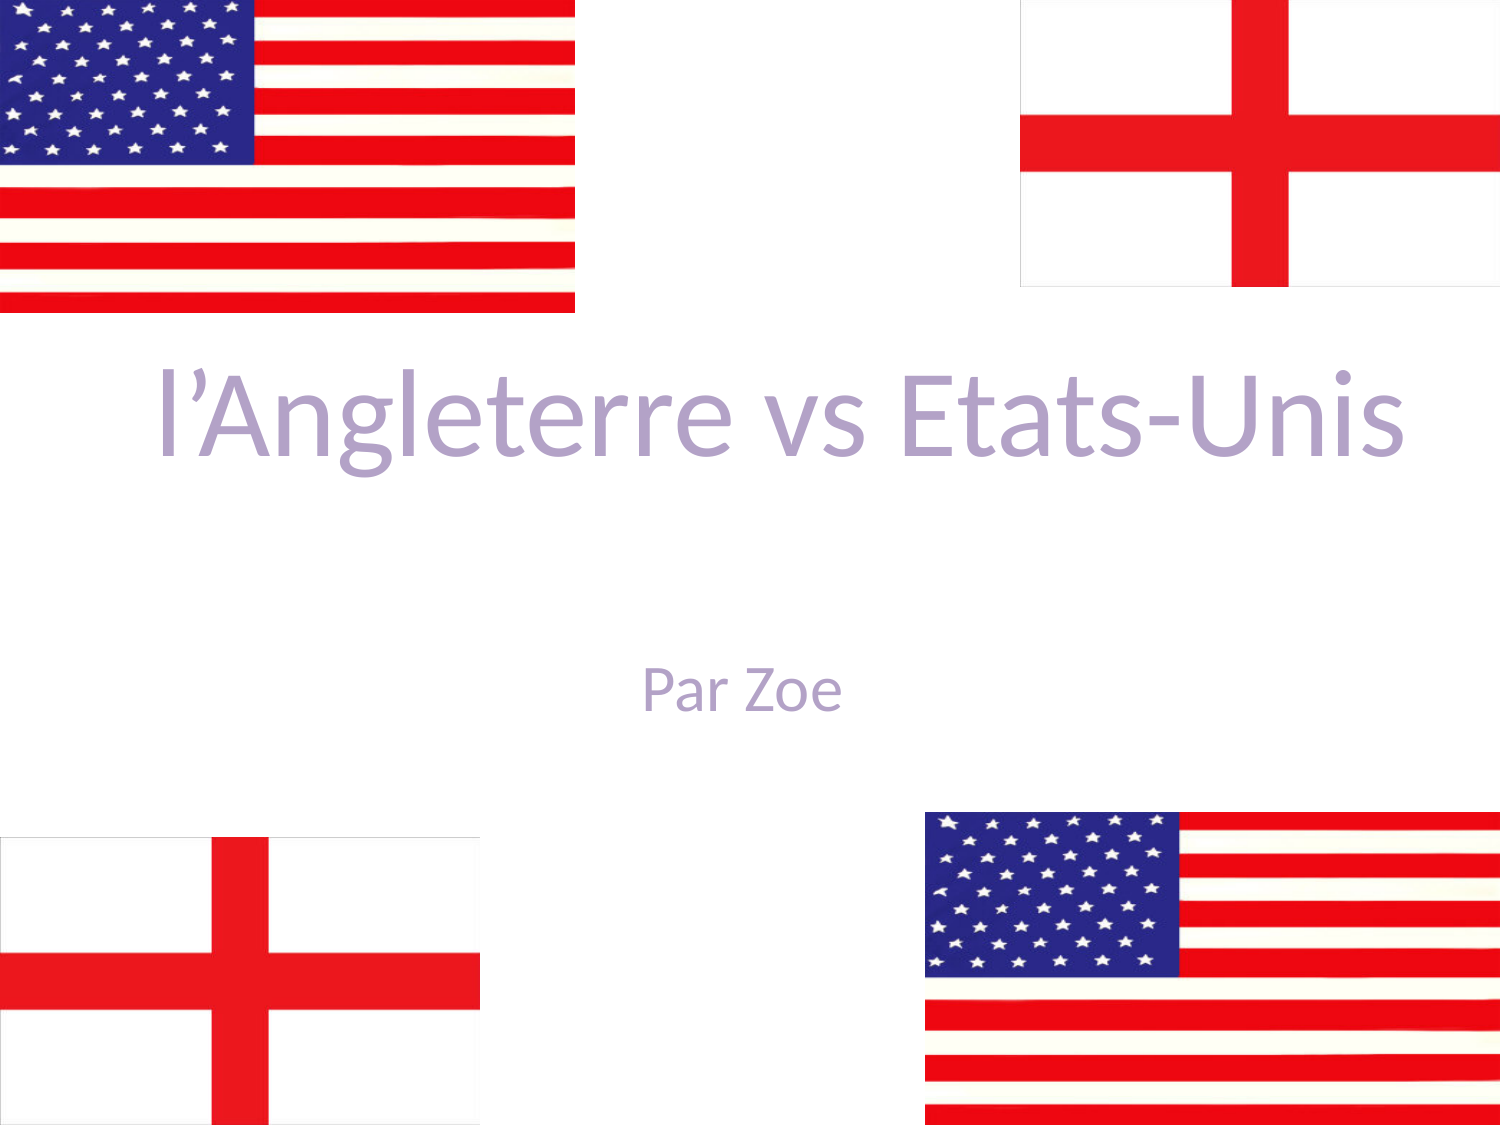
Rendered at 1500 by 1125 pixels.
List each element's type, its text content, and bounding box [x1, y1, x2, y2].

picture [1020, 0, 1500, 287]
picture [925, 812, 1500, 1125]
picture [0, 0, 575, 313]
picture [0, 837, 480, 1125]
subtitle Par Zoe [225, 637, 1275, 925]
title l’Angleterre vs Etats-Unis [117, 234, 1447, 579]
